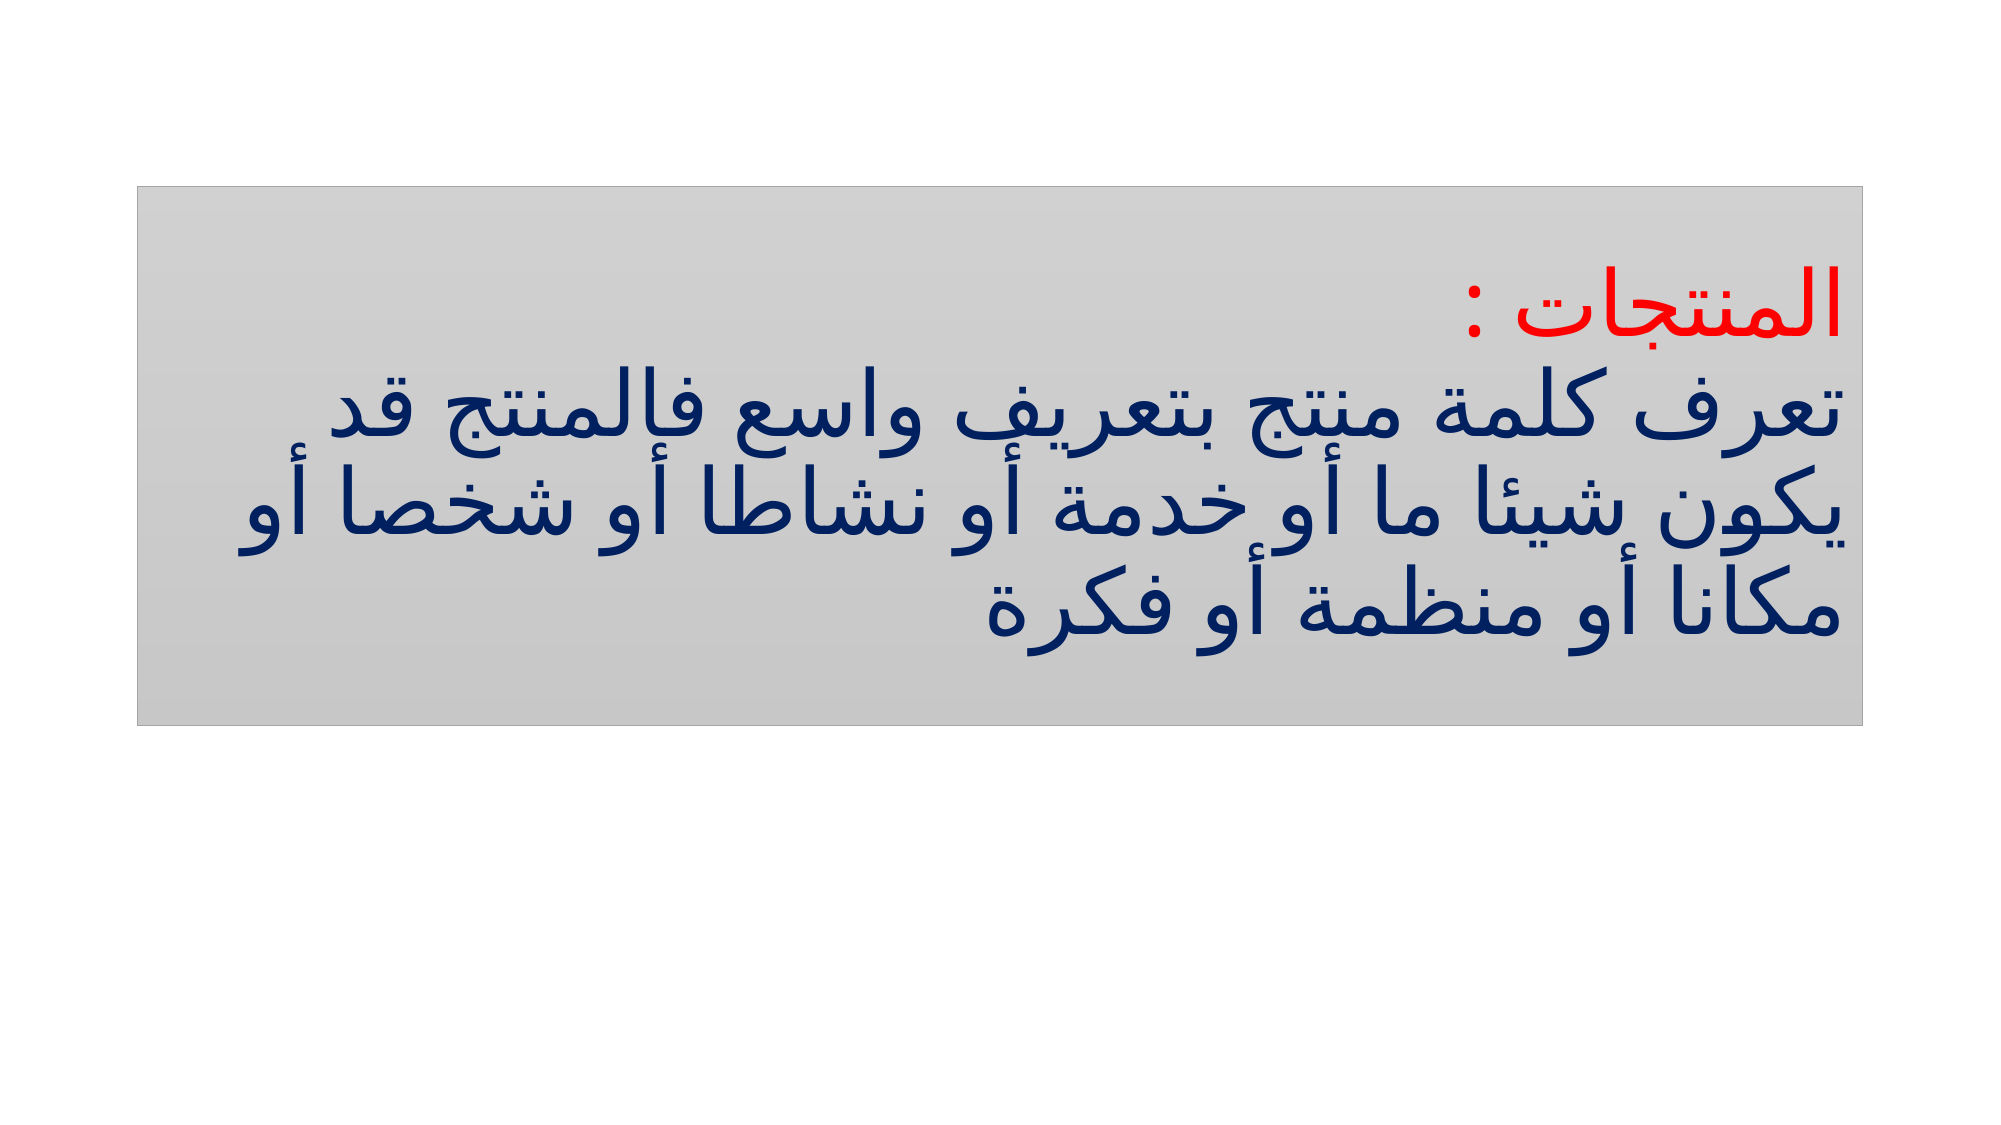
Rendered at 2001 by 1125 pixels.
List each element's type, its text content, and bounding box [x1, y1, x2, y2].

title المنتجات : تعرف كلمة منتج بتعريف واسع فالمنتج قد يكون شيئا ما أو خدمة أو نشاطا أو شخصا أو مكانا أو منظمة أو فكرة [137, 186, 1863, 726]
